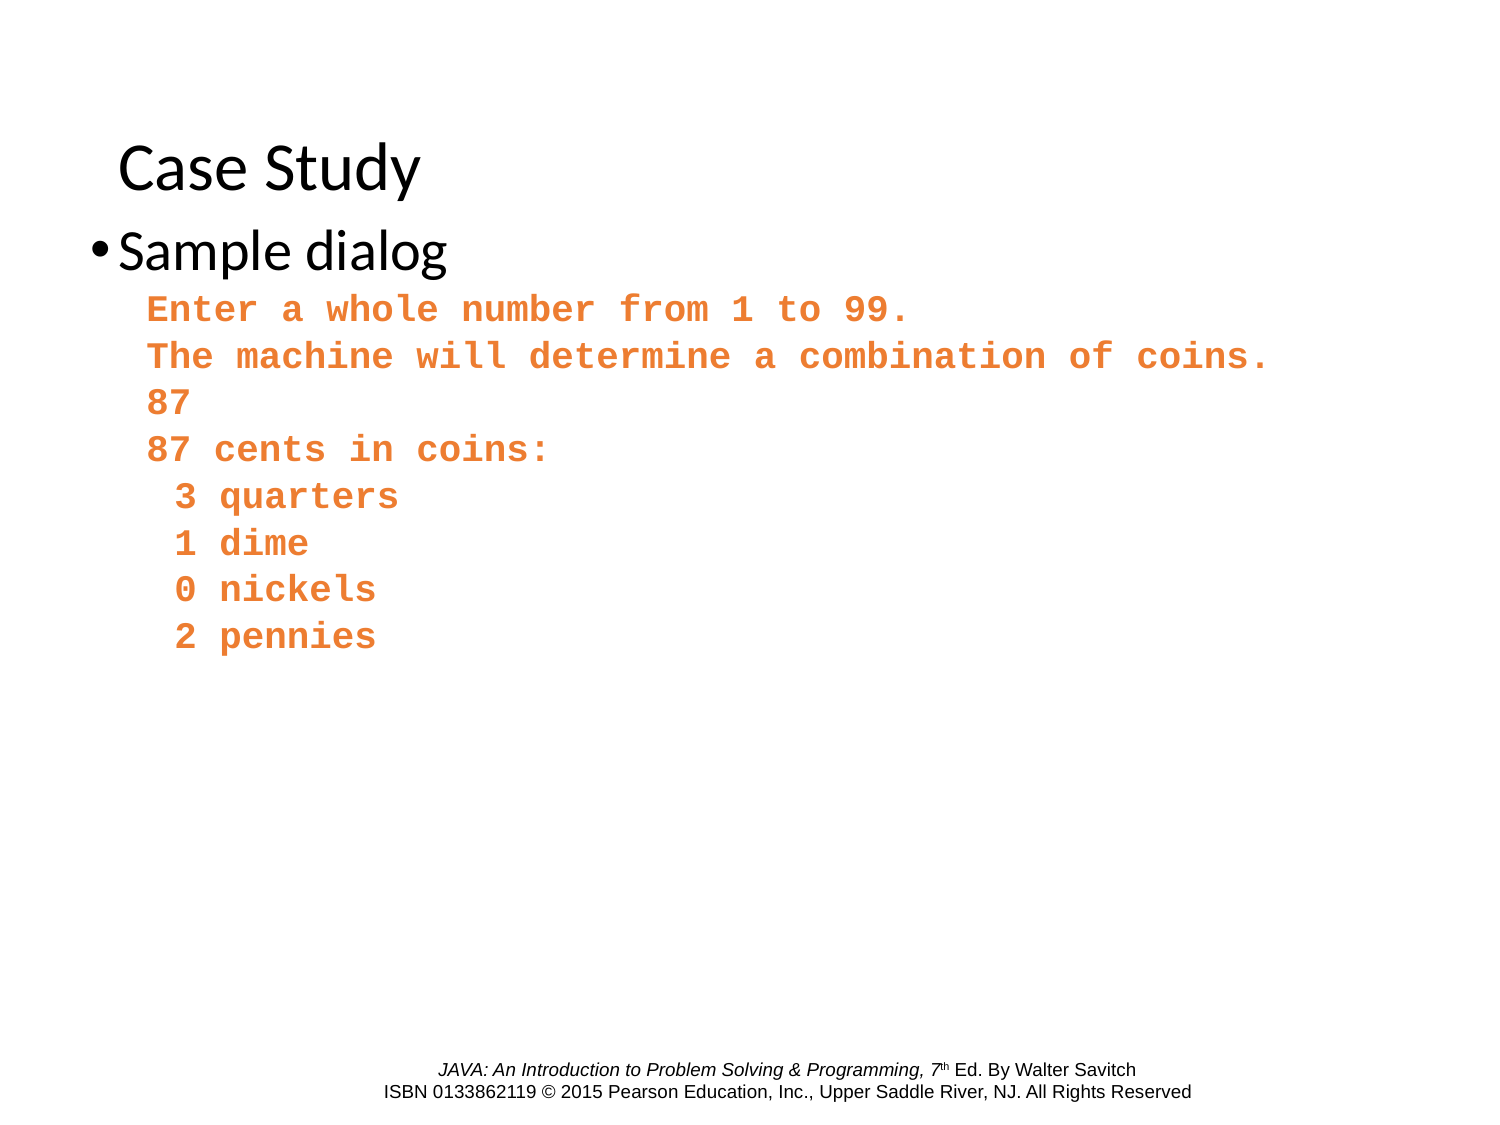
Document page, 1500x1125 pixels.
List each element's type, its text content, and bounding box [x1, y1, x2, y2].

title Case Study [103, 59, 1397, 212]
list Sample dialog Enter a whole number from 1 to 99. The machine will determine a combination of coins. 87 87 cents in coins: 3 quarters 1 dime 0 nickels 2 pennies [75, 212, 1425, 955]
